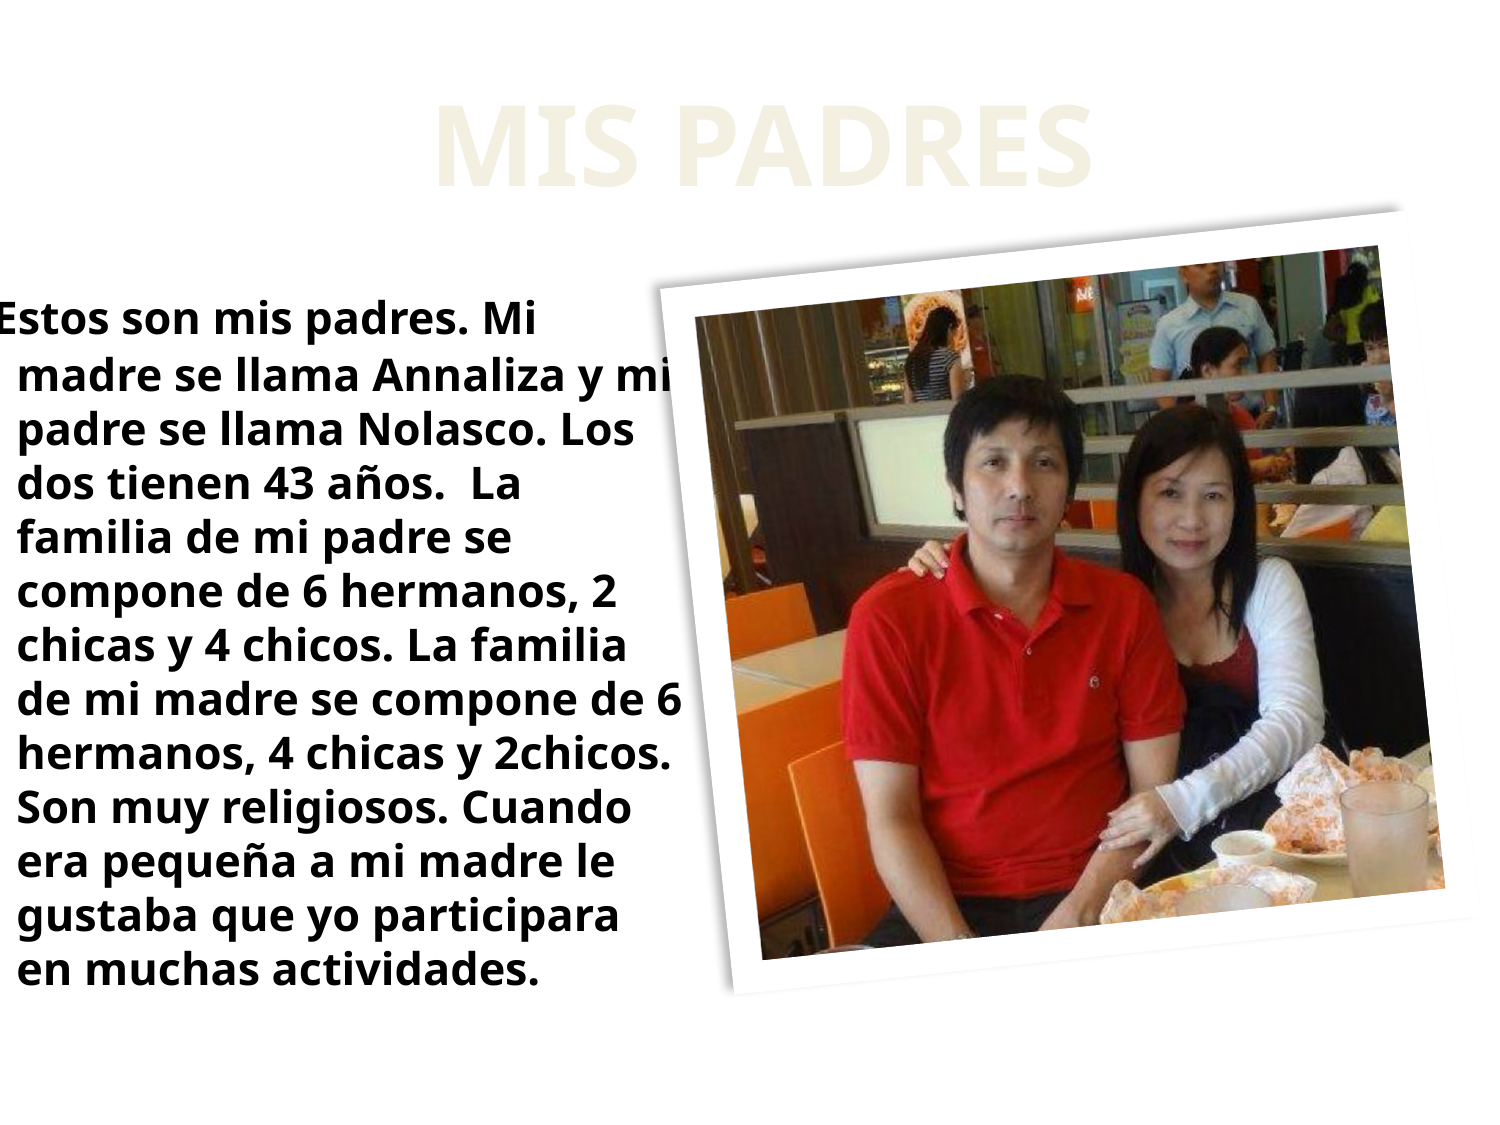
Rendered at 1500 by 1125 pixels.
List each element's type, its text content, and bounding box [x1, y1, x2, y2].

list Estos son mis padres. Mi madre se llama Annaliza y mi padre se llama Nolasco. Los dos tienen 43 años. La familia de mi padre se compone de 6 hermanos, 2 chicas y 4 chicos. La familia de mi madre se compone de 6 hermanos, 4 chicas y 2chicos. Son muy religiosos. Cuando era pequeña a mi madre le gustaba que yo participara en muchas actividades. [0, 267, 703, 1010]
picture [696, 246, 1445, 960]
text_box MIS PADRES [414, 66, 1111, 217]
